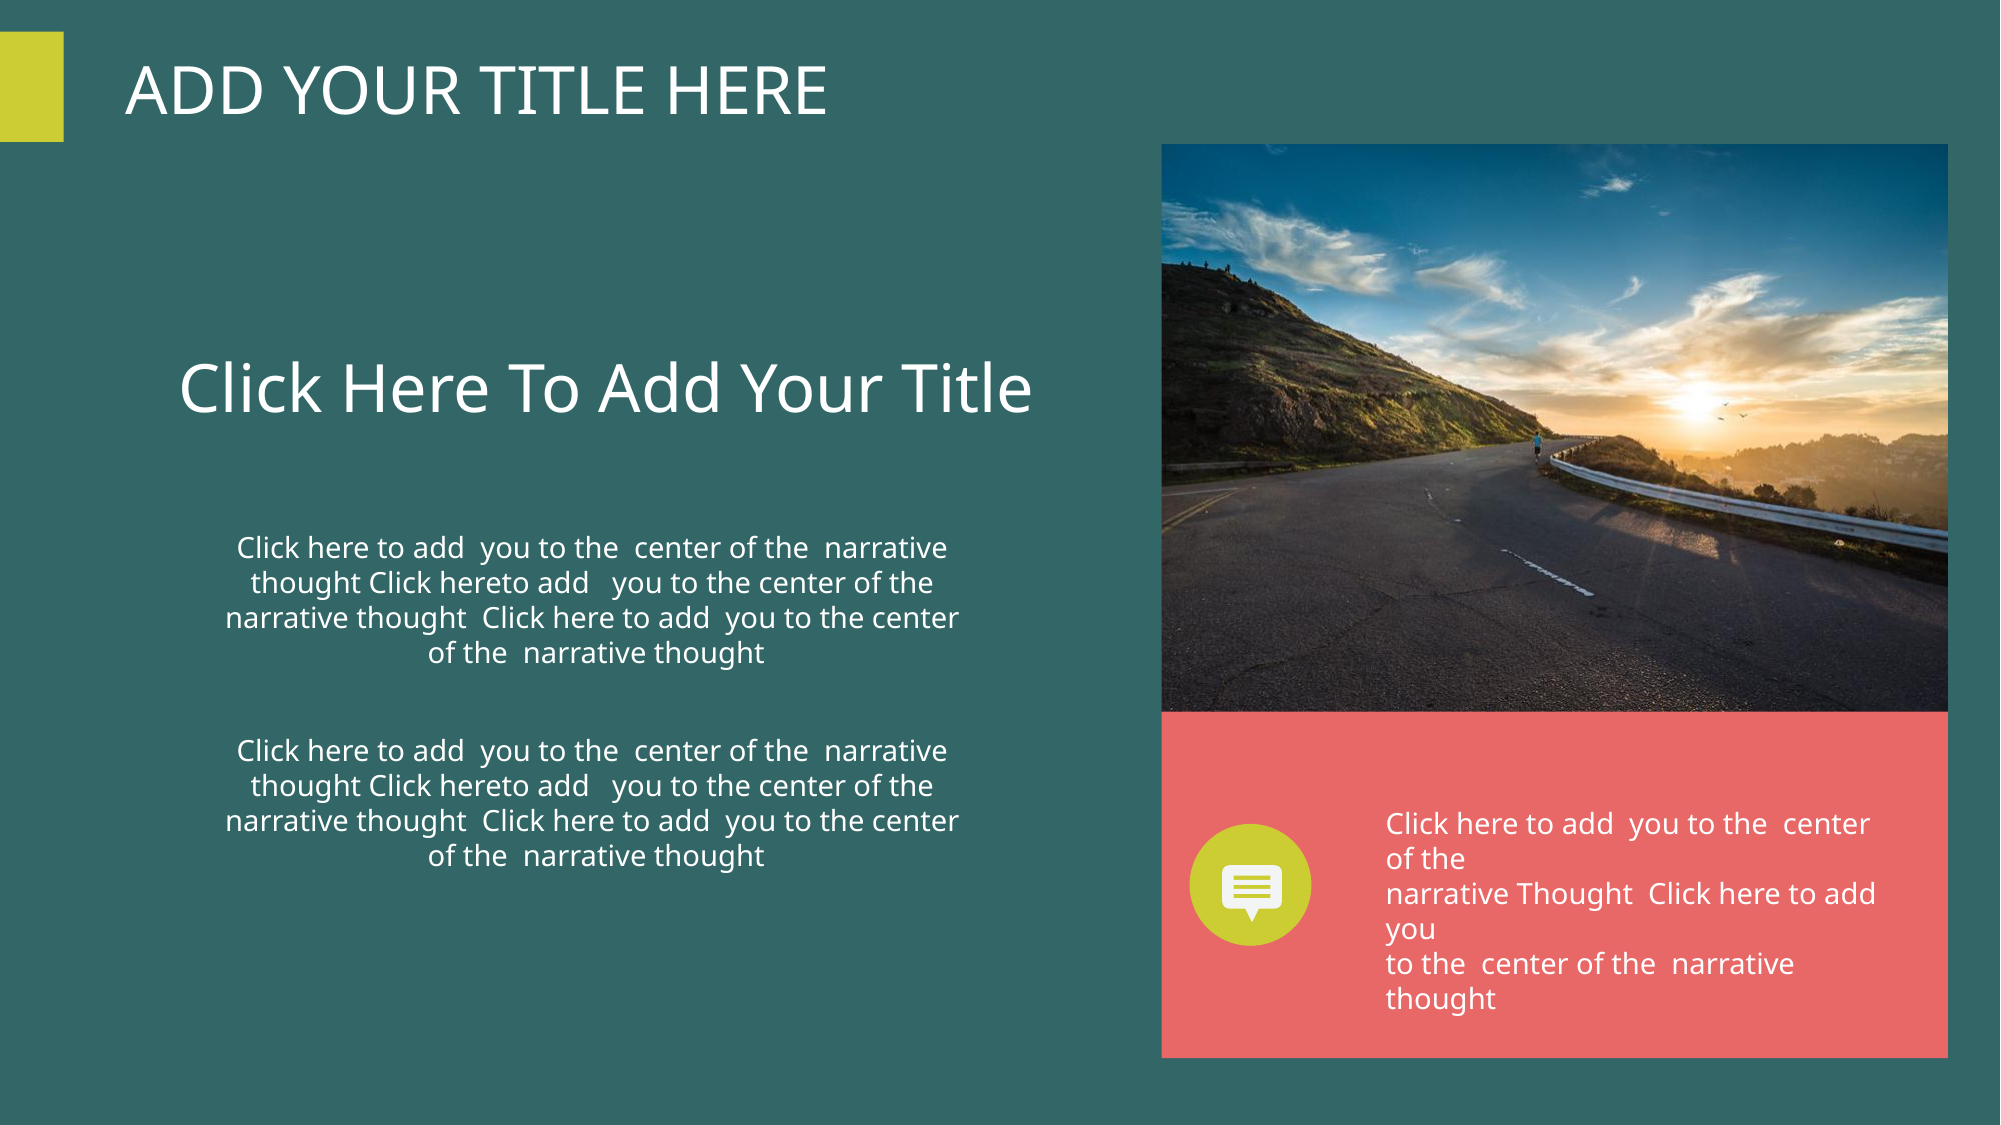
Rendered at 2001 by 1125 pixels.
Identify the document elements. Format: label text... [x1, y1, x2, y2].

text_box [1161, 144, 1948, 711]
text_box [1161, 711, 1948, 1059]
text_box [0, 31, 65, 143]
text_box Click here to add you to the center of the narrative thought Click hereto add you to the center of the narrative thought Click here to add you to the center of the narrative thought [210, 724, 983, 933]
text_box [1189, 823, 1312, 946]
text_box Click Here To Add Your Title [163, 338, 1113, 500]
text_box Click here to add you to the center of the narrative Thought Click here to add you to the center of the narrative thought [1370, 798, 1917, 1023]
text_box ADD YOUR TITLE HERE [80, 40, 846, 136]
text_box Click here to add you to the center of the narrative thought Click hereto add you to the center of the narrative thought Click here to add you to the center of the narrative thought [210, 521, 983, 724]
